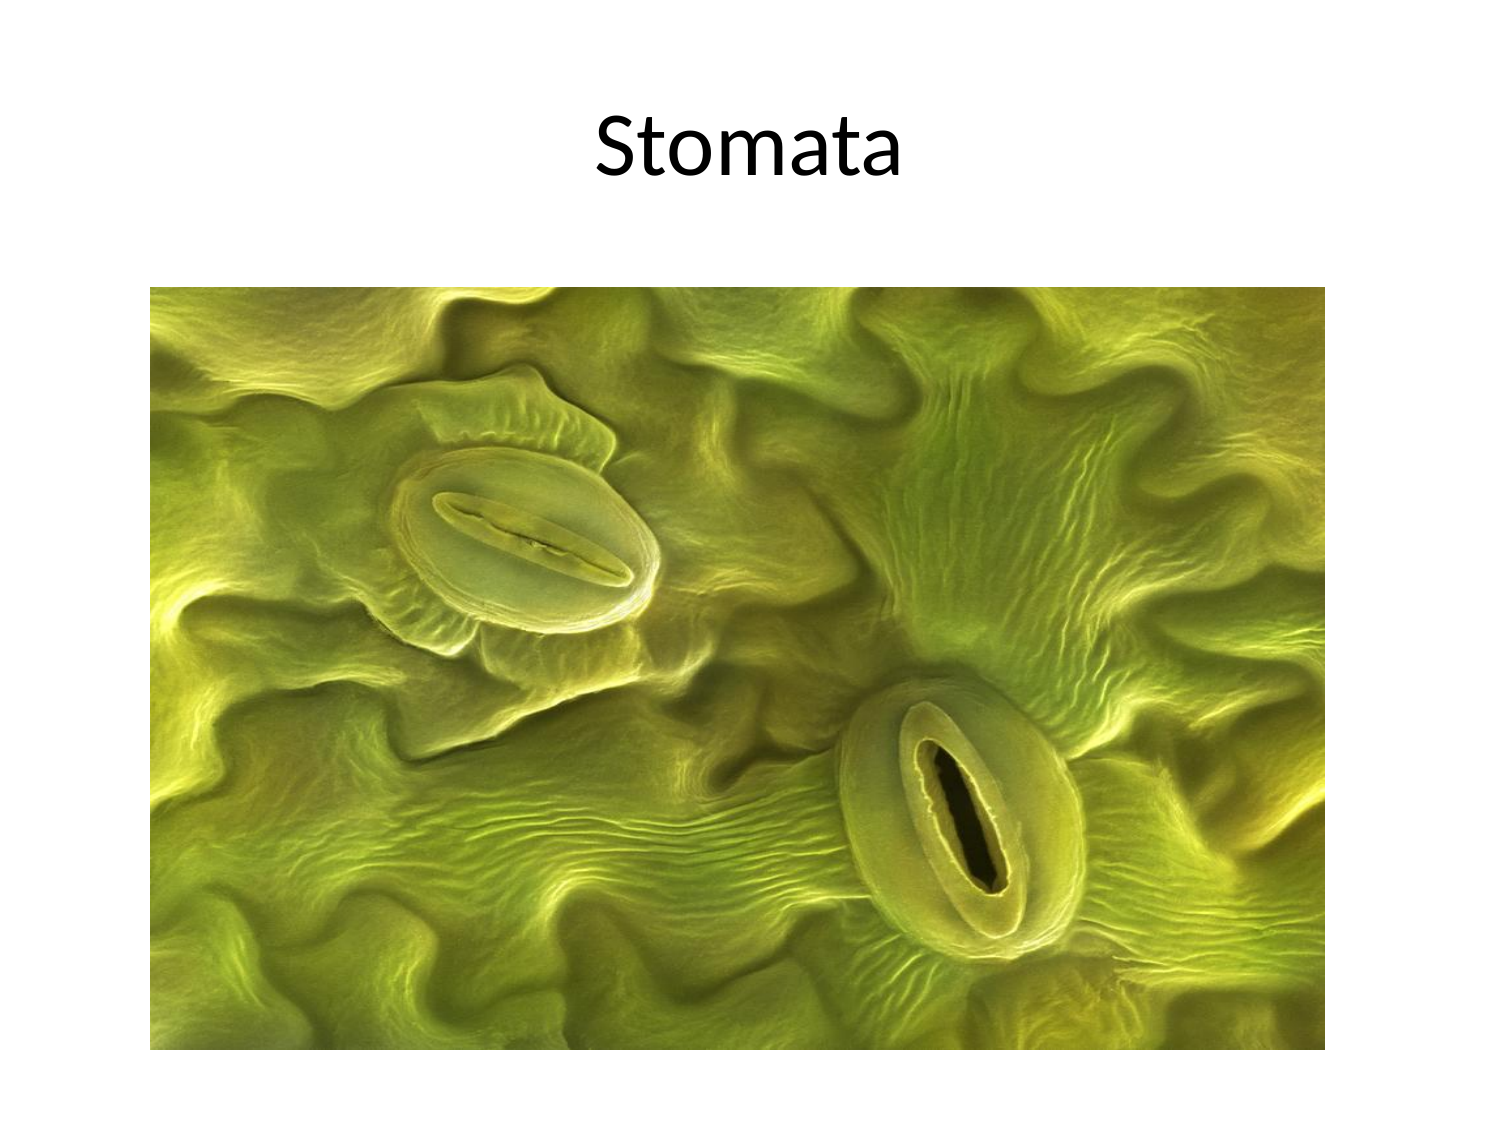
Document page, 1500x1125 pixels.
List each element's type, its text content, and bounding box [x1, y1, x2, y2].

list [149, 287, 1326, 1051]
title Stomata [75, 45, 1425, 233]
